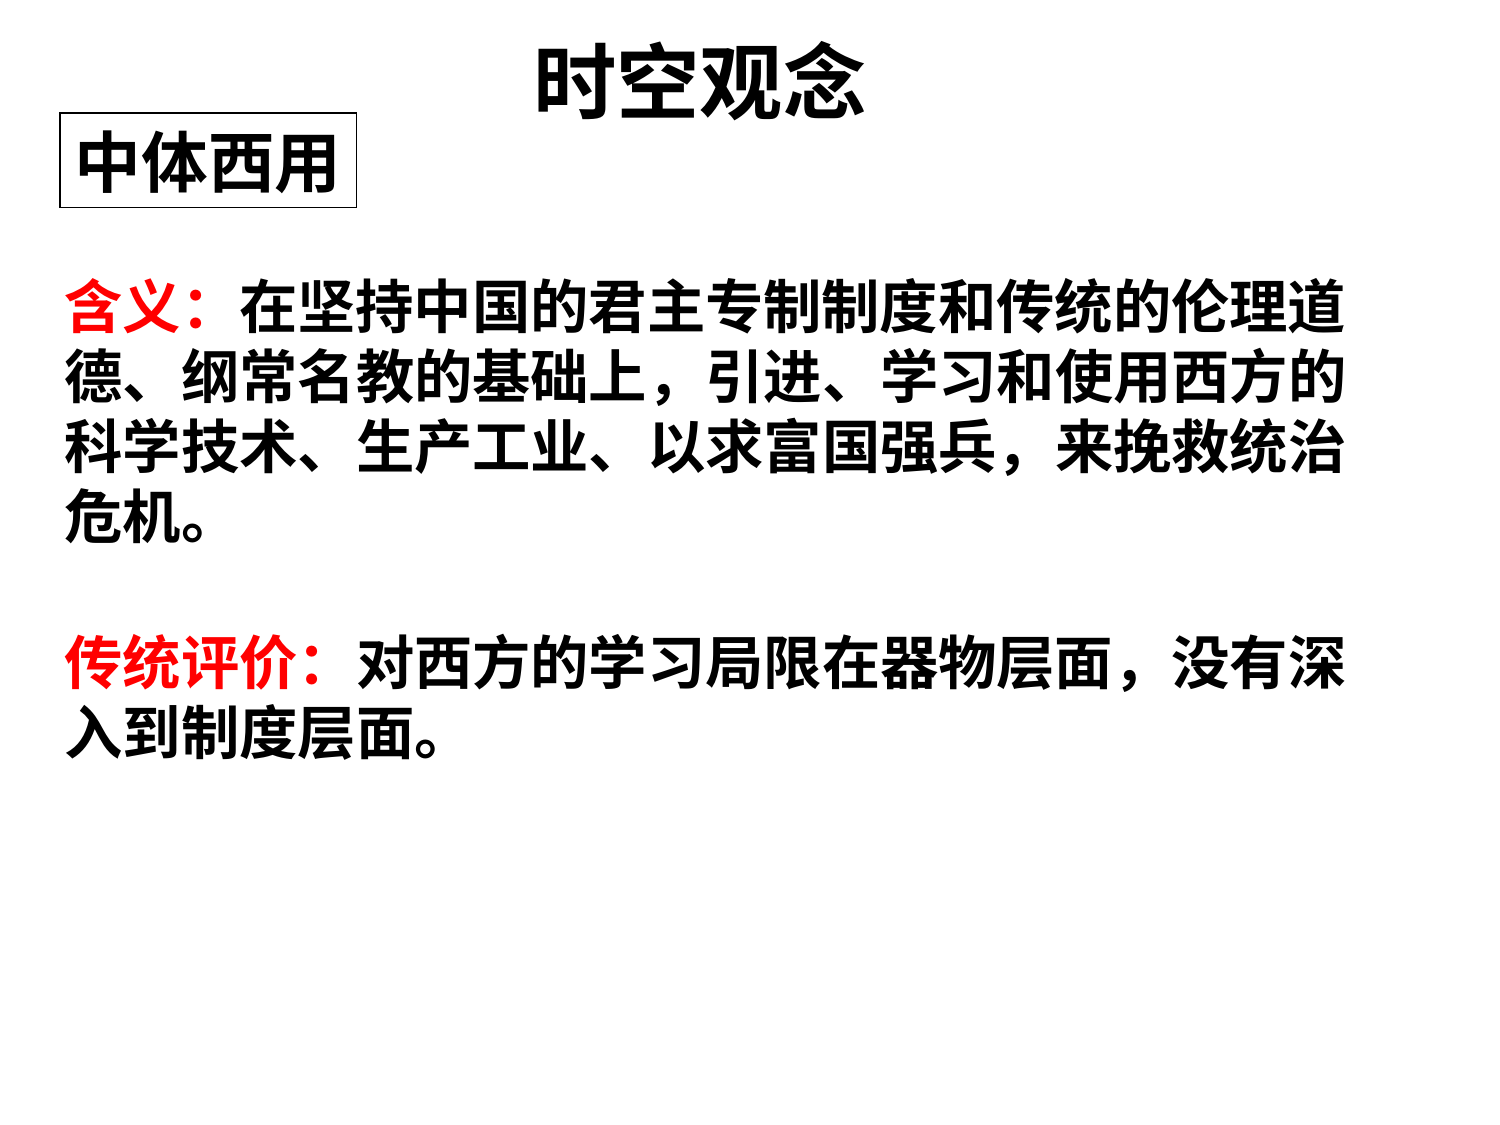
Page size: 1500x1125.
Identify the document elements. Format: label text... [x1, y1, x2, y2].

text_box 传统评价：对西方的学习局限在器物层面，没有深入到制度层面。 [49, 618, 1388, 774]
text_box 中体西用 [59, 113, 357, 208]
title 时空观念 [125, 0, 1275, 138]
text_box 含义：在坚持中国的君主专制制度和传统的伦理道德、纲常名教的基础上，引进、学习和使用西方的科学技术、生产工业、以求富国强兵，来挽救统治危机。 [49, 262, 1388, 558]
